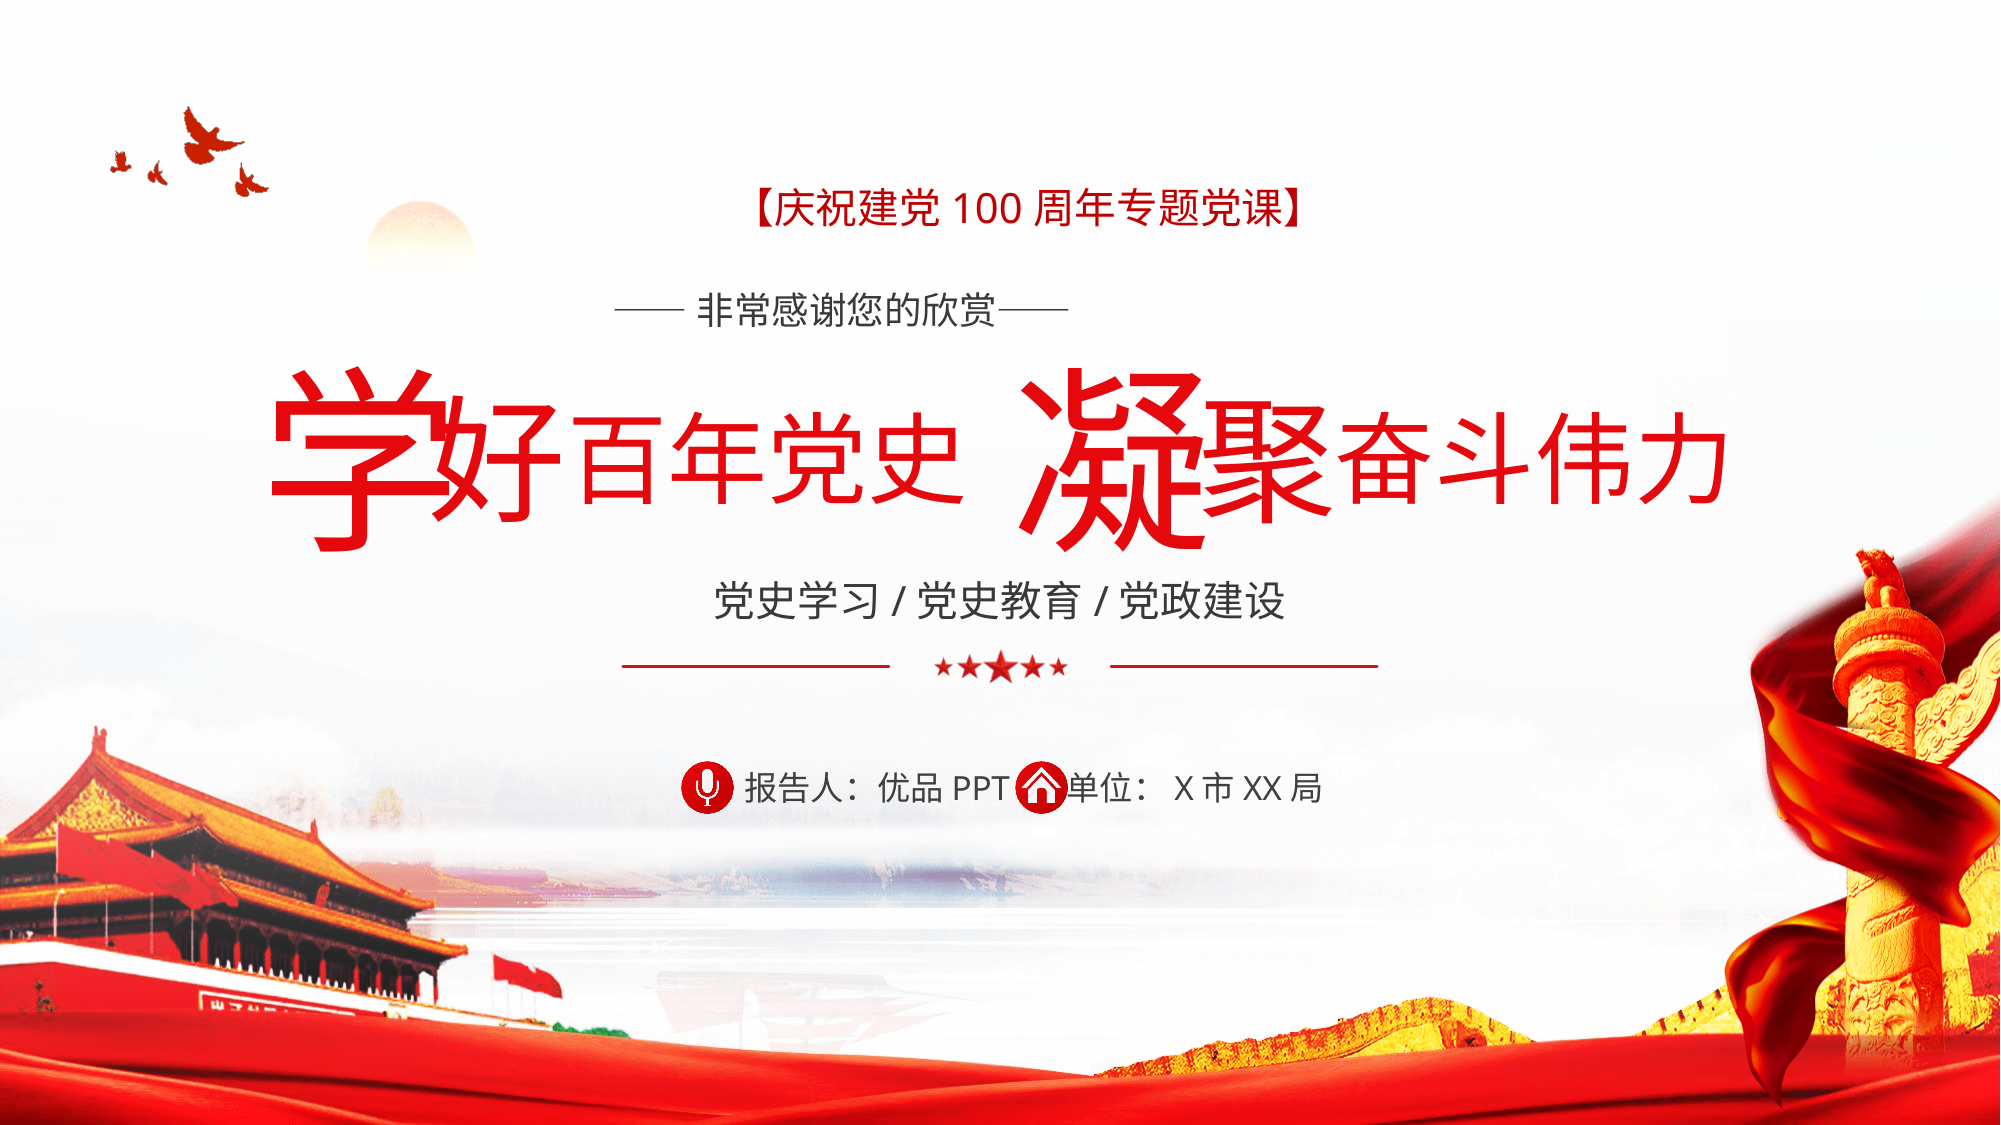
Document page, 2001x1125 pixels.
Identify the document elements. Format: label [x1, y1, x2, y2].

text_box [681, 761, 1322, 814]
text_box [622, 649, 1378, 685]
picture [0, 0, 2000, 1125]
